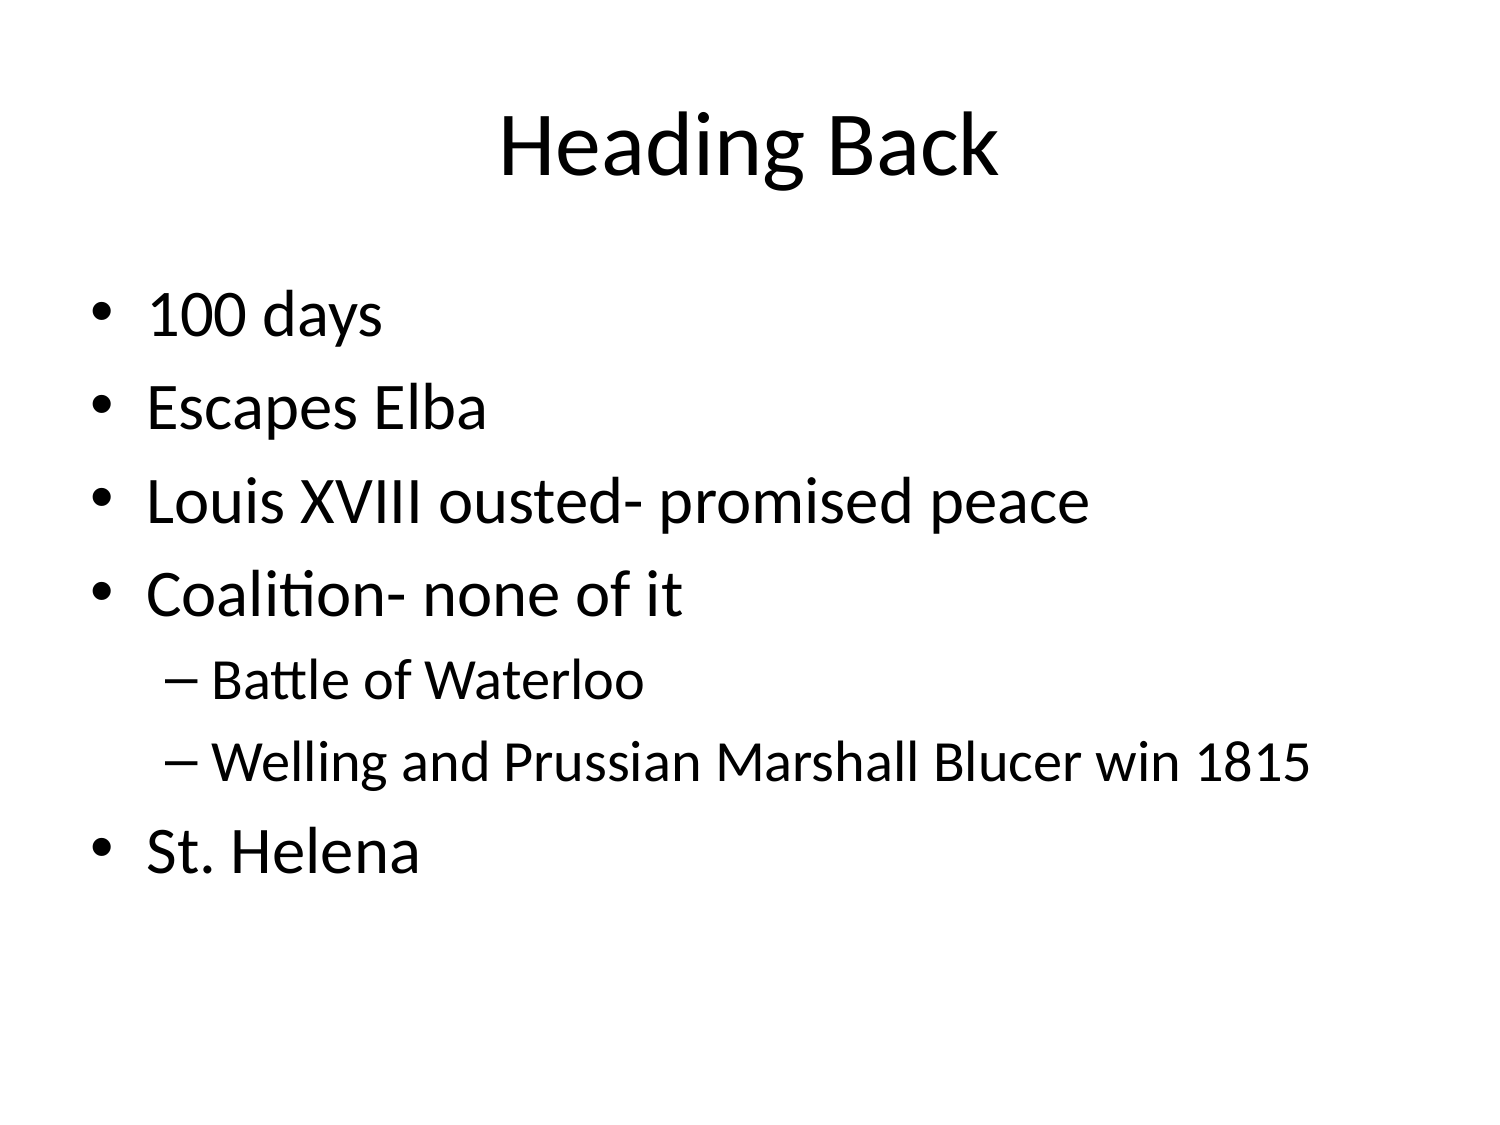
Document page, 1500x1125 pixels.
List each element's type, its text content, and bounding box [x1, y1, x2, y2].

title Heading Back [75, 45, 1425, 233]
list 100 days Escapes Elba Louis XVIII ousted- promised peace Coalition- none of it Battle of Waterloo Welling and Prussian Marshall Blucer win 1815 St. Helena [75, 262, 1425, 1005]
